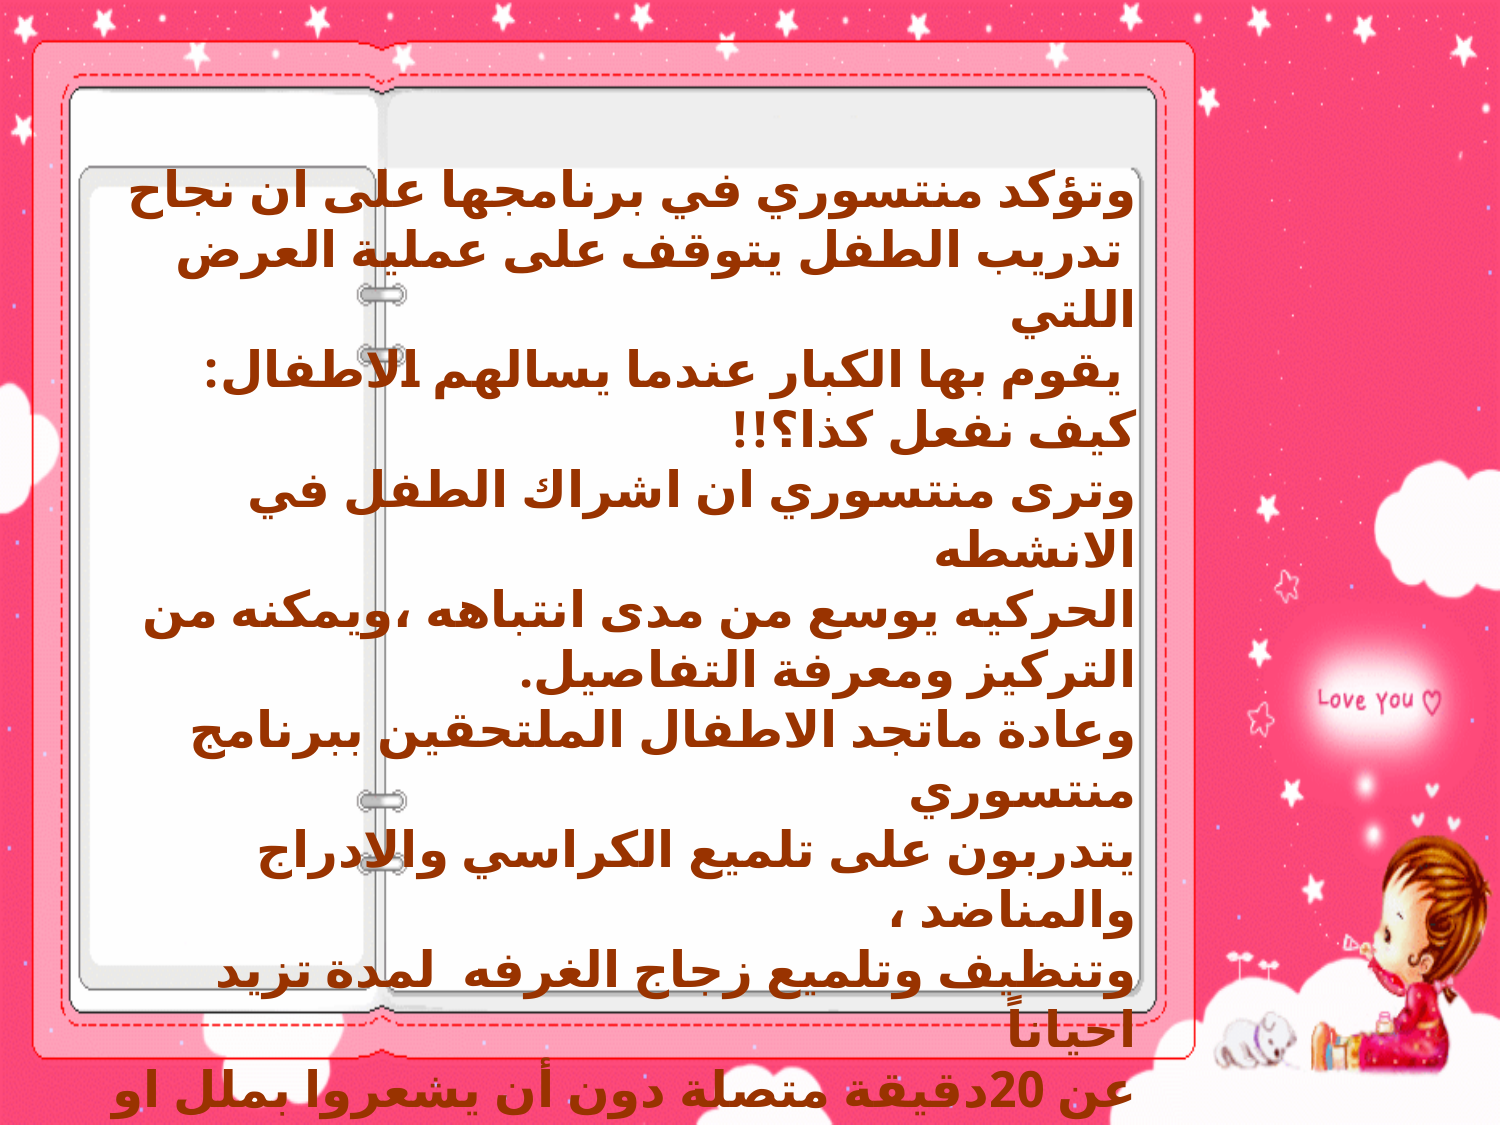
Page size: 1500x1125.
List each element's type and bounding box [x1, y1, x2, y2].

list [0, 0, 1500, 1125]
